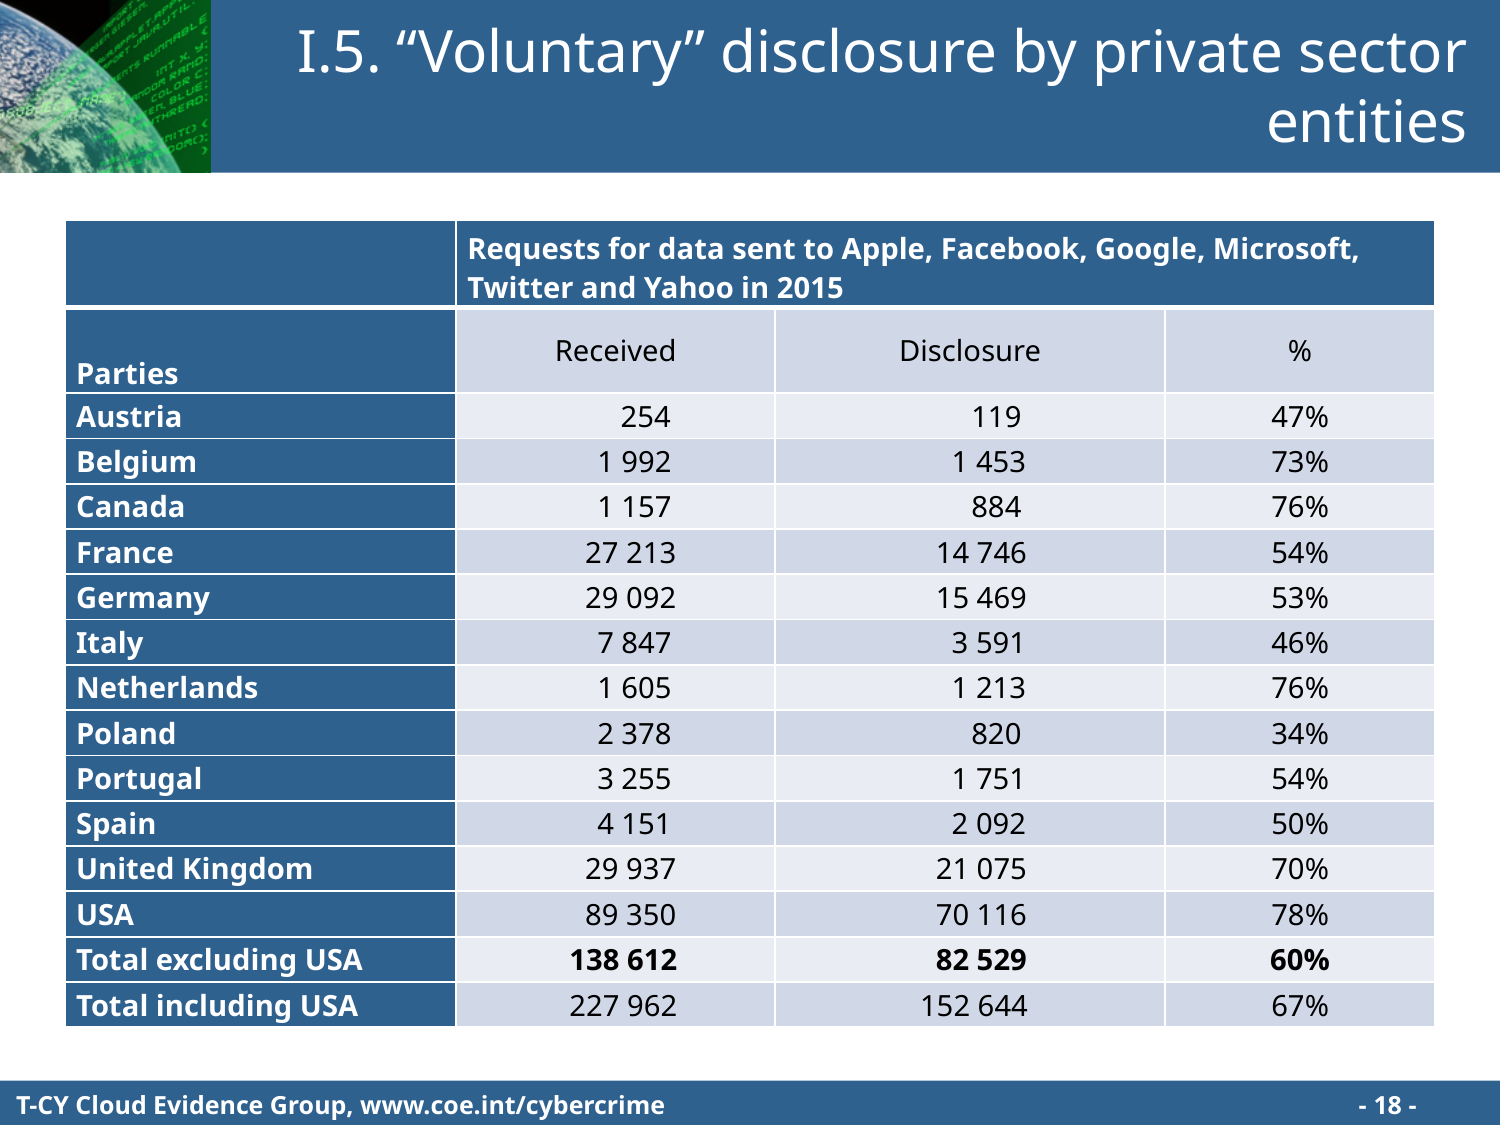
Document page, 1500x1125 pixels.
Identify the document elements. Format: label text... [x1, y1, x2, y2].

table_cell 53% [1166, 575, 1434, 619]
table_cell 2 378 [457, 711, 774, 755]
table_header Requests for data sent to Apple, Facebook, Google, Microsoft, Twitter and Yahoo in 2015 [457, 221, 1434, 305]
table_cell Received [457, 310, 774, 392]
table_cell 227 962 [457, 983, 774, 1026]
table_cell 76% [1166, 666, 1434, 709]
table_cell 78% [1166, 892, 1434, 936]
table_cell Poland [66, 711, 455, 755]
table_cell 152 644 [776, 983, 1164, 1026]
table_cell 4 151 [457, 802, 774, 845]
text_box [0, 1079, 1500, 1125]
table_cell Total excluding USA [66, 938, 455, 981]
table_cell 76% [1166, 485, 1434, 528]
table_cell 1 605 [457, 666, 774, 709]
table_cell 27 213 [457, 530, 774, 573]
table_cell Germany [66, 575, 455, 619]
table_cell Portugal [66, 756, 455, 800]
table_cell 70 116 [776, 892, 1164, 936]
table_cell Spain [66, 802, 455, 845]
table_cell 82 529 [776, 938, 1164, 981]
table_cell 73% [1166, 439, 1434, 483]
table_cell Belgium [66, 439, 455, 483]
table_cell Austria [66, 394, 455, 438]
table_cell 138 612 [457, 938, 774, 981]
table_cell 21 075 [776, 847, 1164, 890]
table_cell 254 [457, 394, 774, 438]
table_cell 820 [776, 711, 1164, 755]
text_box [214, 0, 1500, 175]
table_cell 54% [1166, 530, 1434, 573]
text_box I.5. “Voluntary” disclosure by private sector entities [230, 7, 1483, 162]
table_cell 54% [1166, 756, 1434, 800]
table_cell 29 092 [457, 575, 774, 619]
table_cell 89 350 [457, 892, 774, 936]
table_cell 1 453 [776, 439, 1164, 483]
table_cell 29 937 [457, 847, 774, 890]
table_cell 1 213 [776, 666, 1164, 709]
table_cell Disclosure [776, 310, 1164, 392]
table_cell 7 847 [457, 620, 774, 664]
table_cell 47% [1166, 394, 1434, 438]
table_cell France [66, 530, 455, 573]
table_cell Italy [66, 620, 455, 664]
table_cell 34% [1166, 711, 1434, 755]
table_cell 50% [1166, 802, 1434, 845]
table_cell 60% [1166, 938, 1434, 981]
table_cell 15 469 [776, 575, 1164, 619]
table_cell USA [66, 892, 455, 936]
table_header [66, 221, 455, 305]
picture [0, 0, 212, 173]
table_cell 14 746 [776, 530, 1164, 573]
table_cell 1 751 [776, 756, 1164, 800]
table_cell 67% [1166, 983, 1434, 1026]
table_cell 1 157 [457, 485, 774, 528]
table_cell 119 [776, 394, 1164, 438]
table_cell Total including USA [66, 983, 455, 1026]
table_cell Parties [66, 310, 455, 392]
table_cell 884 [776, 485, 1164, 528]
table_cell 1 992 [457, 439, 774, 483]
table_cell % [1166, 310, 1434, 392]
text_box T-CY Cloud Evidence Group, www.coe.int/cybercrime - 18 - [1, 1082, 1500, 1125]
table_cell 3 255 [457, 756, 774, 800]
table_cell 70% [1166, 847, 1434, 890]
table_cell Canada [66, 485, 455, 528]
table_cell 3 591 [776, 620, 1164, 664]
table_cell United Kingdom [66, 847, 455, 890]
table_cell Netherlands [66, 666, 455, 709]
table_cell 2 092 [776, 802, 1164, 845]
table_cell 46% [1166, 620, 1434, 664]
